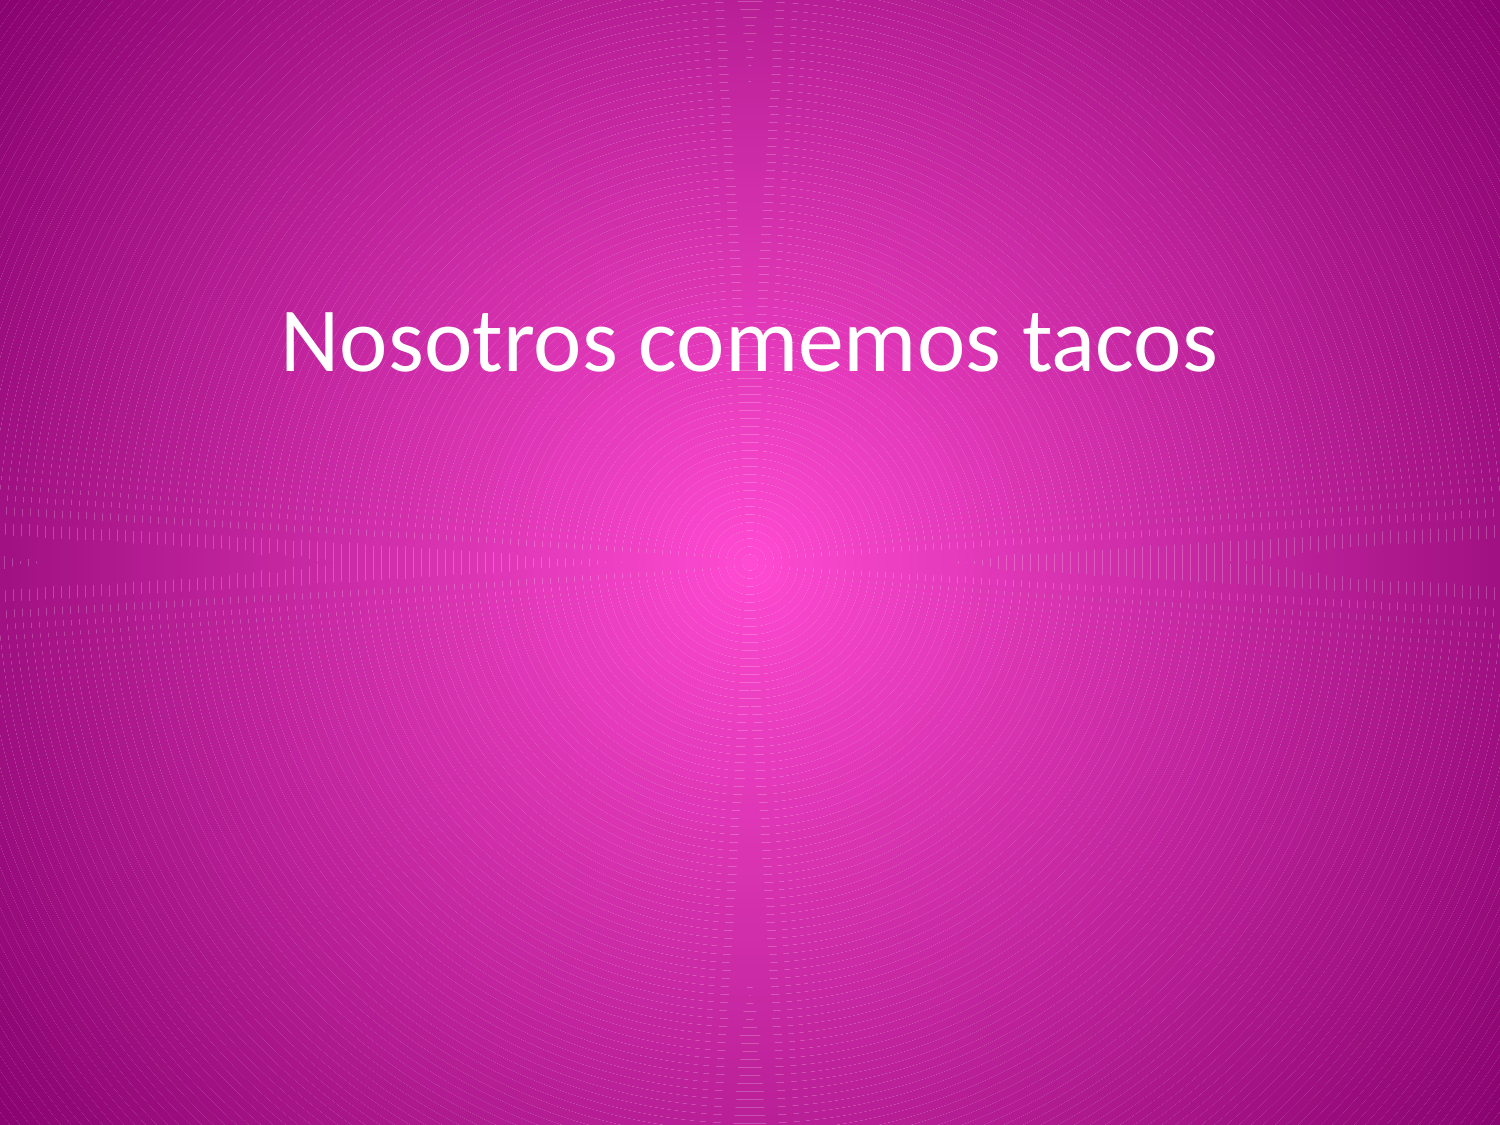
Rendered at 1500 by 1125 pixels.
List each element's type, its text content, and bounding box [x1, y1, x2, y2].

title Nosotros comemos tacos [75, 45, 1425, 626]
